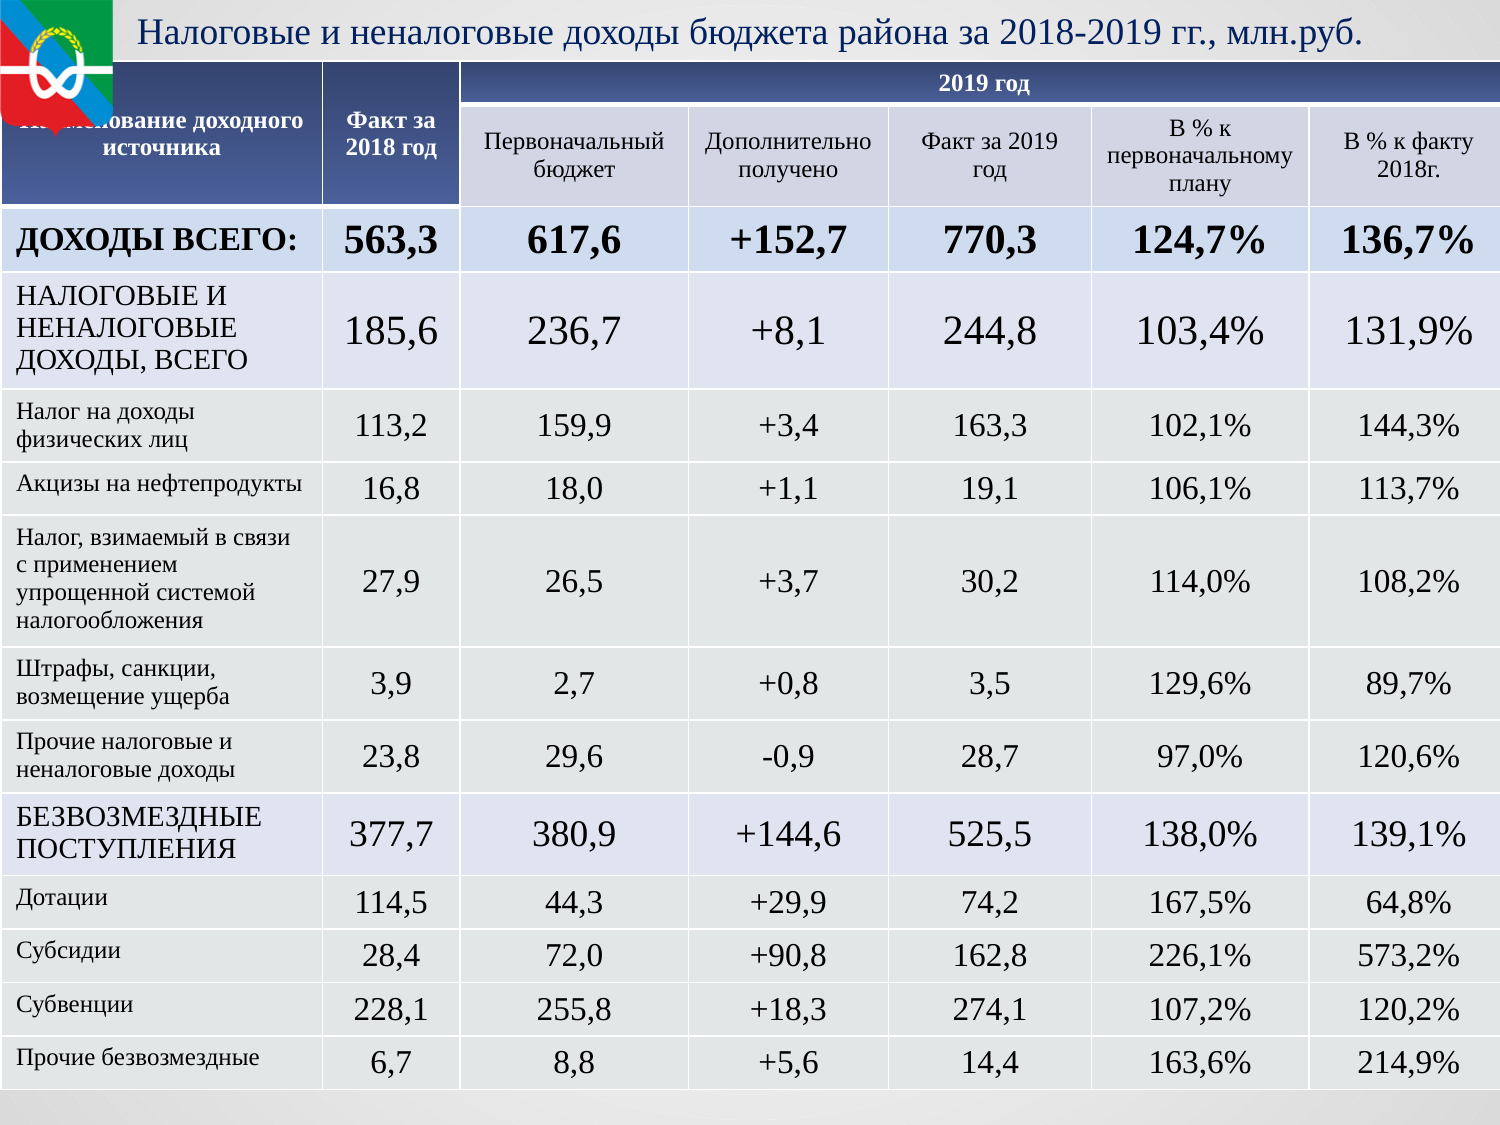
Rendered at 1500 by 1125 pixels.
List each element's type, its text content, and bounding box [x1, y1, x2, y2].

table_cell 162,8 [889, 930, 1091, 982]
table_cell Субсидии [2, 930, 322, 982]
table_cell 228,1 [323, 983, 459, 1035]
table_cell 214,9% [1310, 1037, 1500, 1089]
table_cell 113,2 [323, 390, 459, 461]
table_cell 226,1% [1092, 930, 1308, 982]
table_cell 163,3 [889, 390, 1091, 461]
table_cell Штрафы, санкции, возмещение ущерба [2, 648, 322, 719]
table_cell 131,9% [1310, 273, 1500, 388]
table_cell 108,2% [1310, 516, 1500, 646]
table_cell 74,2 [889, 876, 1091, 928]
table_cell 136,7% [1310, 207, 1500, 271]
table_cell +90,8 [689, 930, 888, 982]
table_cell -0,9 [689, 721, 888, 792]
table_cell 274,1 [889, 983, 1091, 1035]
table_cell 64,8% [1310, 876, 1500, 928]
table_cell +18,3 [689, 983, 888, 1035]
table_cell НАЛОГОВЫЕ И НЕНАЛОГОВЫЕ ДОХОДЫ, ВСЕГО [2, 273, 322, 388]
table_cell 236,7 [461, 273, 688, 388]
table_header 2019 год [461, 62, 1500, 102]
table_cell 380,9 [461, 794, 688, 875]
table_cell Акцизы на нефтепродукты [2, 463, 322, 514]
table_cell 138,0% [1092, 794, 1308, 875]
table_cell 114,5 [323, 876, 459, 928]
table_cell 124,7% [1092, 207, 1308, 271]
table_cell 28,7 [889, 721, 1091, 792]
table_cell 6,7 [323, 1037, 459, 1089]
table_cell 8,8 [461, 1037, 688, 1089]
table_cell 113,7% [1310, 463, 1500, 514]
table_cell 19,1 [889, 463, 1091, 514]
table_cell 30,2 [889, 516, 1091, 646]
table_cell 2,7 [461, 648, 688, 719]
table_cell 185,6 [323, 273, 459, 388]
table_cell 144,3% [1310, 390, 1500, 461]
table_cell +5,6 [689, 1037, 888, 1089]
table_cell +8,1 [689, 273, 888, 388]
table_cell 14,4 [889, 1037, 1091, 1089]
table_cell 129,6% [1092, 648, 1308, 719]
table_cell 16,8 [323, 463, 459, 514]
table_cell 563,3 [323, 209, 459, 271]
table_cell +1,1 [689, 463, 888, 514]
table_cell 103,4% [1092, 273, 1308, 388]
table_cell 107,2% [1092, 983, 1308, 1035]
table_cell +0,8 [689, 648, 888, 719]
table_cell 159,9 [461, 390, 688, 461]
table_cell 244,8 [889, 273, 1091, 388]
table_cell 89,7% [1310, 648, 1500, 719]
table_cell Субвенции [2, 983, 322, 1035]
table_cell 44,3 [461, 876, 688, 928]
table_cell БЕЗВОЗМЕЗДНЫЕ ПОСТУПЛЕНИЯ [2, 794, 322, 875]
table_cell 28,4 [323, 930, 459, 982]
table_cell 377,7 [323, 794, 459, 875]
table_cell Прочие безвозмездные [2, 1037, 322, 1089]
picture [0, 0, 113, 138]
table_cell Налог, взимаемый в связи с применением упрощенной системой налогообложения [2, 516, 322, 646]
table_cell +3,7 [689, 516, 888, 646]
table_cell Дотации [2, 876, 322, 928]
table_cell 106,1% [1092, 463, 1308, 514]
table_cell ДОХОДЫ ВСЕГО: [2, 209, 322, 271]
table_cell 573,2% [1310, 930, 1500, 982]
table_cell 617,6 [461, 207, 688, 271]
table_cell +152,7 [689, 207, 888, 271]
table_cell 525,5 [889, 794, 1091, 875]
table_cell Факт за 2019 год [889, 107, 1091, 206]
table_cell 167,5% [1092, 876, 1308, 928]
table_cell 97,0% [1092, 721, 1308, 792]
table_cell Дополнительно получено [689, 107, 888, 206]
text_box Налоговые и неналоговые доходы бюджета района за 2018-2019 гг., млн.руб. [121, 0, 1380, 60]
table_cell 120,6% [1310, 721, 1500, 792]
table_cell Первоначальный бюджет [461, 107, 688, 206]
table_cell +29,9 [689, 876, 888, 928]
table_cell 3,5 [889, 648, 1091, 719]
table_cell В % к первоначальному плану [1092, 107, 1308, 206]
table_header Факт за 2018 год [323, 62, 459, 204]
table_cell 770,3 [889, 207, 1091, 271]
table_cell В % к факту 2018г. [1310, 107, 1500, 206]
table_cell Прочие налоговые и неналоговые доходы [2, 721, 322, 792]
table_cell 27,9 [323, 516, 459, 646]
table_cell 29,6 [461, 721, 688, 792]
table_cell +3,4 [689, 390, 888, 461]
table_cell 3,9 [323, 648, 459, 719]
table_cell 23,8 [323, 721, 459, 792]
table_cell 120,2% [1310, 983, 1500, 1035]
table_cell 72,0 [461, 930, 688, 982]
table_cell 26,5 [461, 516, 688, 646]
table_cell Налог на доходы физических лиц [2, 390, 322, 461]
table_cell 255,8 [461, 983, 688, 1035]
table_cell 102,1% [1092, 390, 1308, 461]
table_header Наименование доходного источника [2, 62, 322, 204]
table_cell 18,0 [461, 463, 688, 514]
table_cell 139,1% [1310, 794, 1500, 875]
table_cell +144,6 [689, 794, 888, 875]
table_cell 114,0% [1092, 516, 1308, 646]
table_cell 163,6% [1092, 1037, 1308, 1089]
